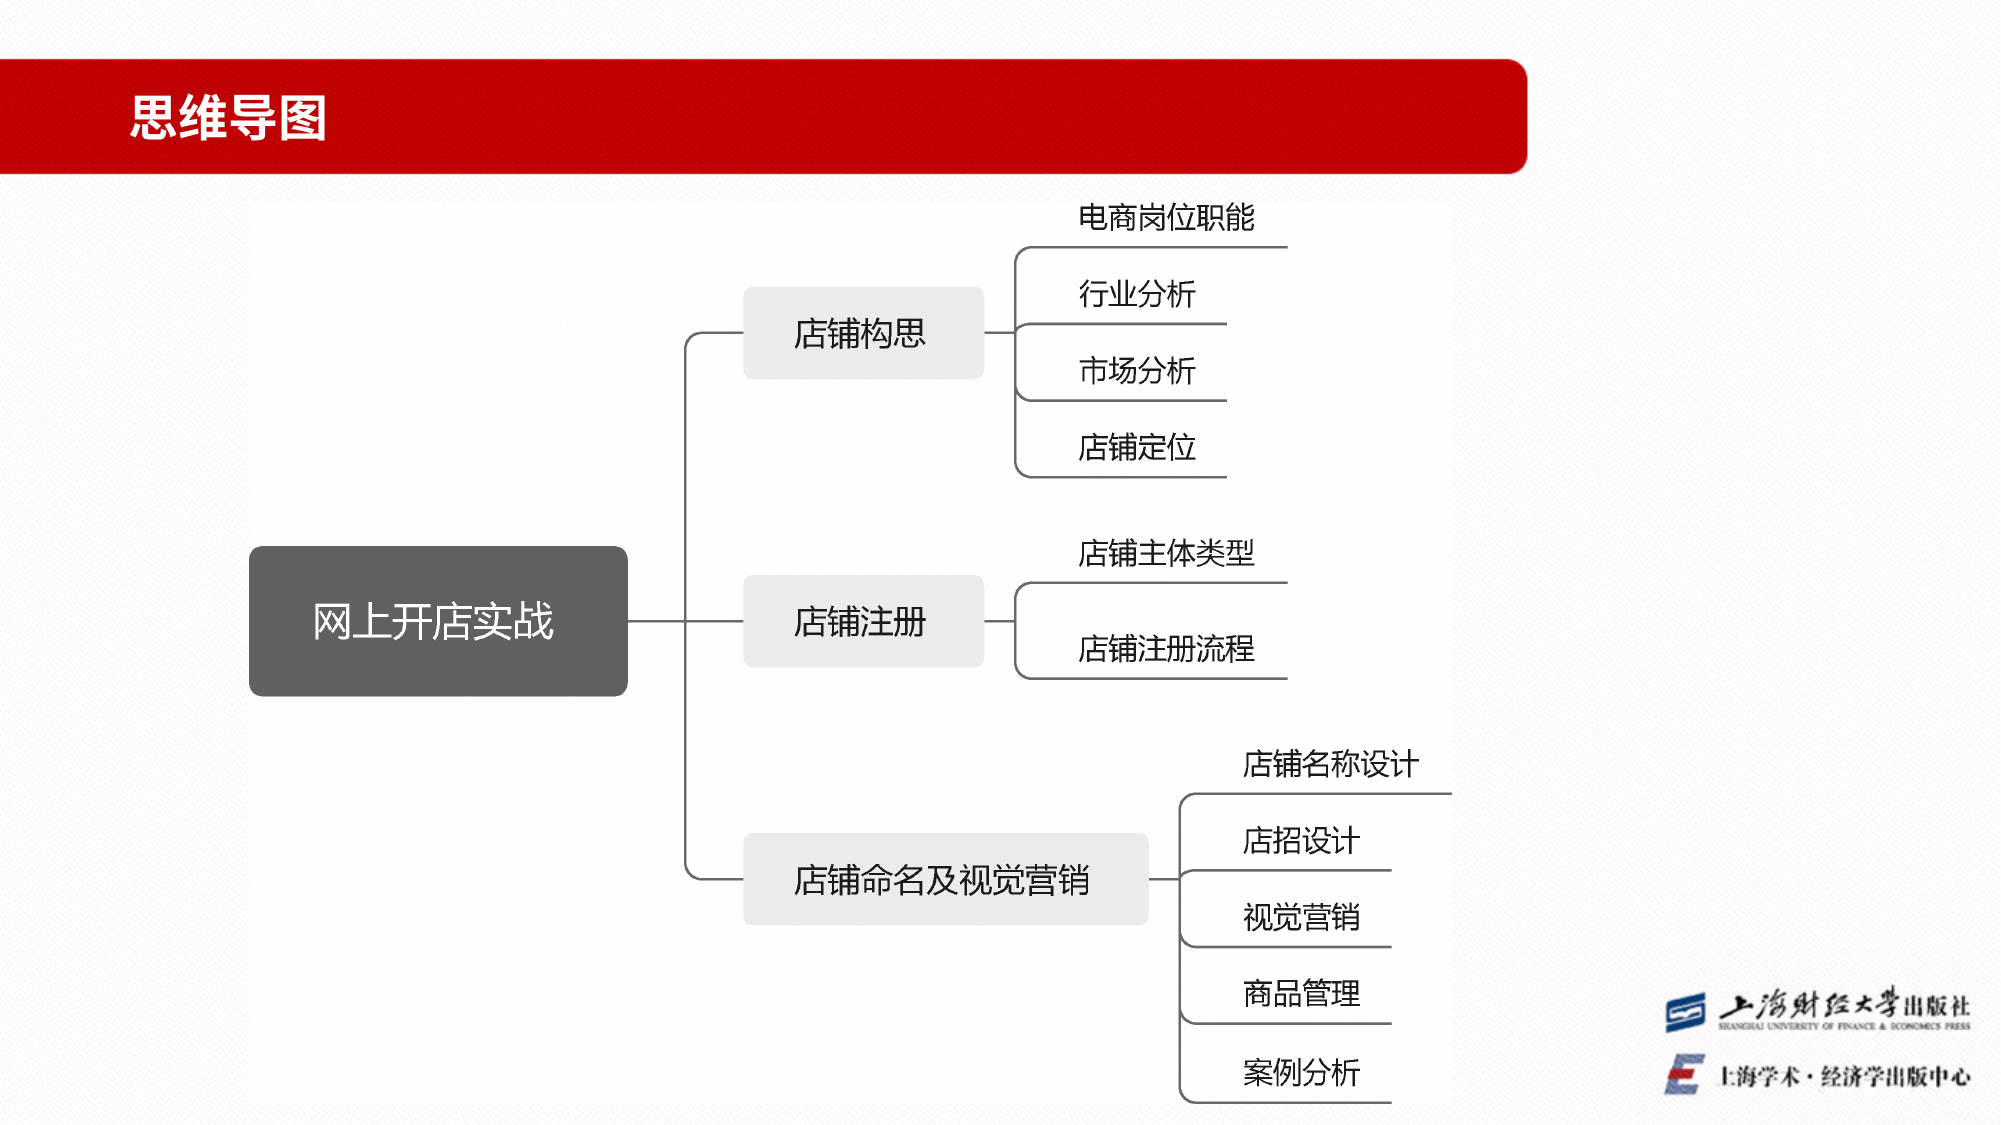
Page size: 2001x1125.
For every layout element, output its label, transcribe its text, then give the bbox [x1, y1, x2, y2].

picture [0, 0, 2001, 1125]
text_box 思维导图 [113, 54, 1754, 178]
